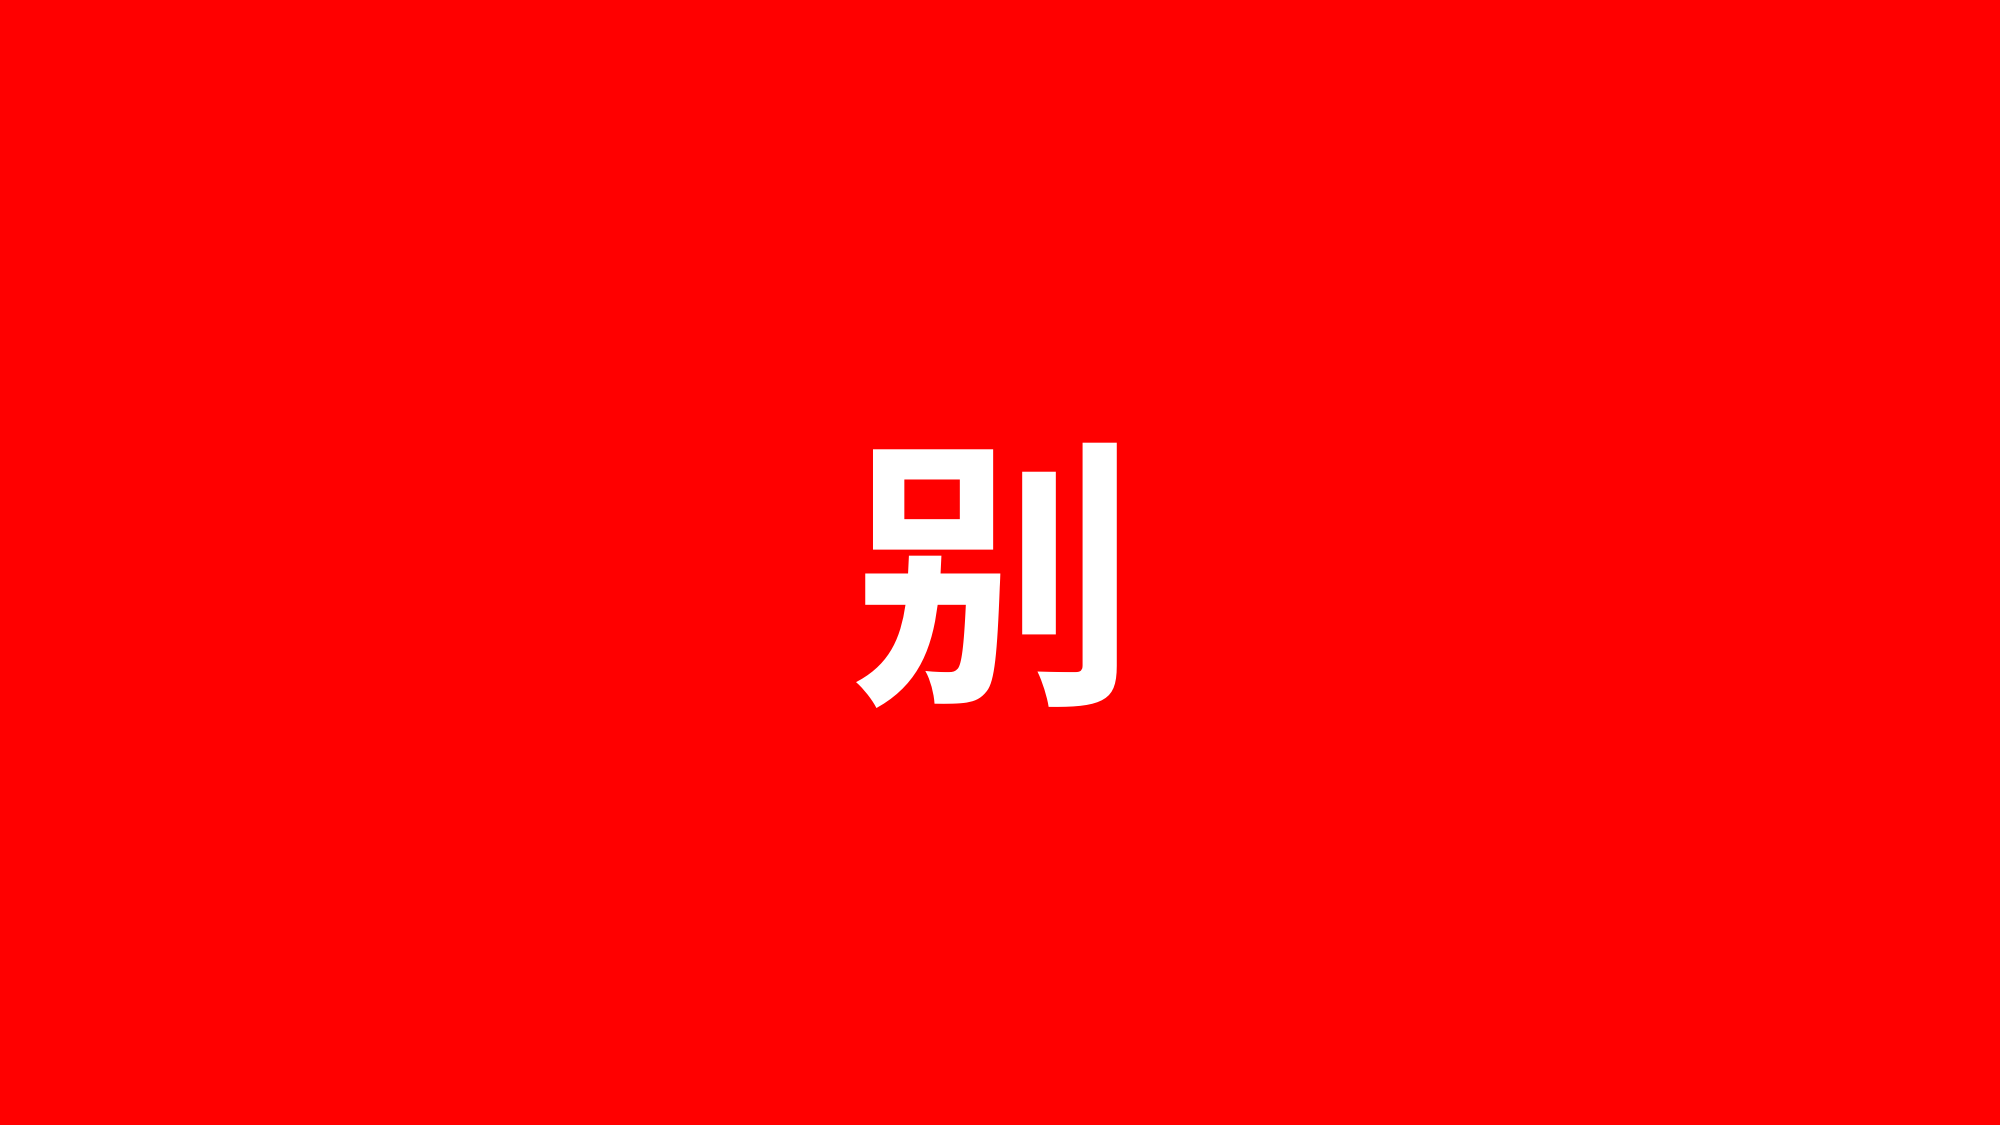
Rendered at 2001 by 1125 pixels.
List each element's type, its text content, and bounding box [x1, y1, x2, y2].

text_box 别 [835, 386, 1862, 747]
